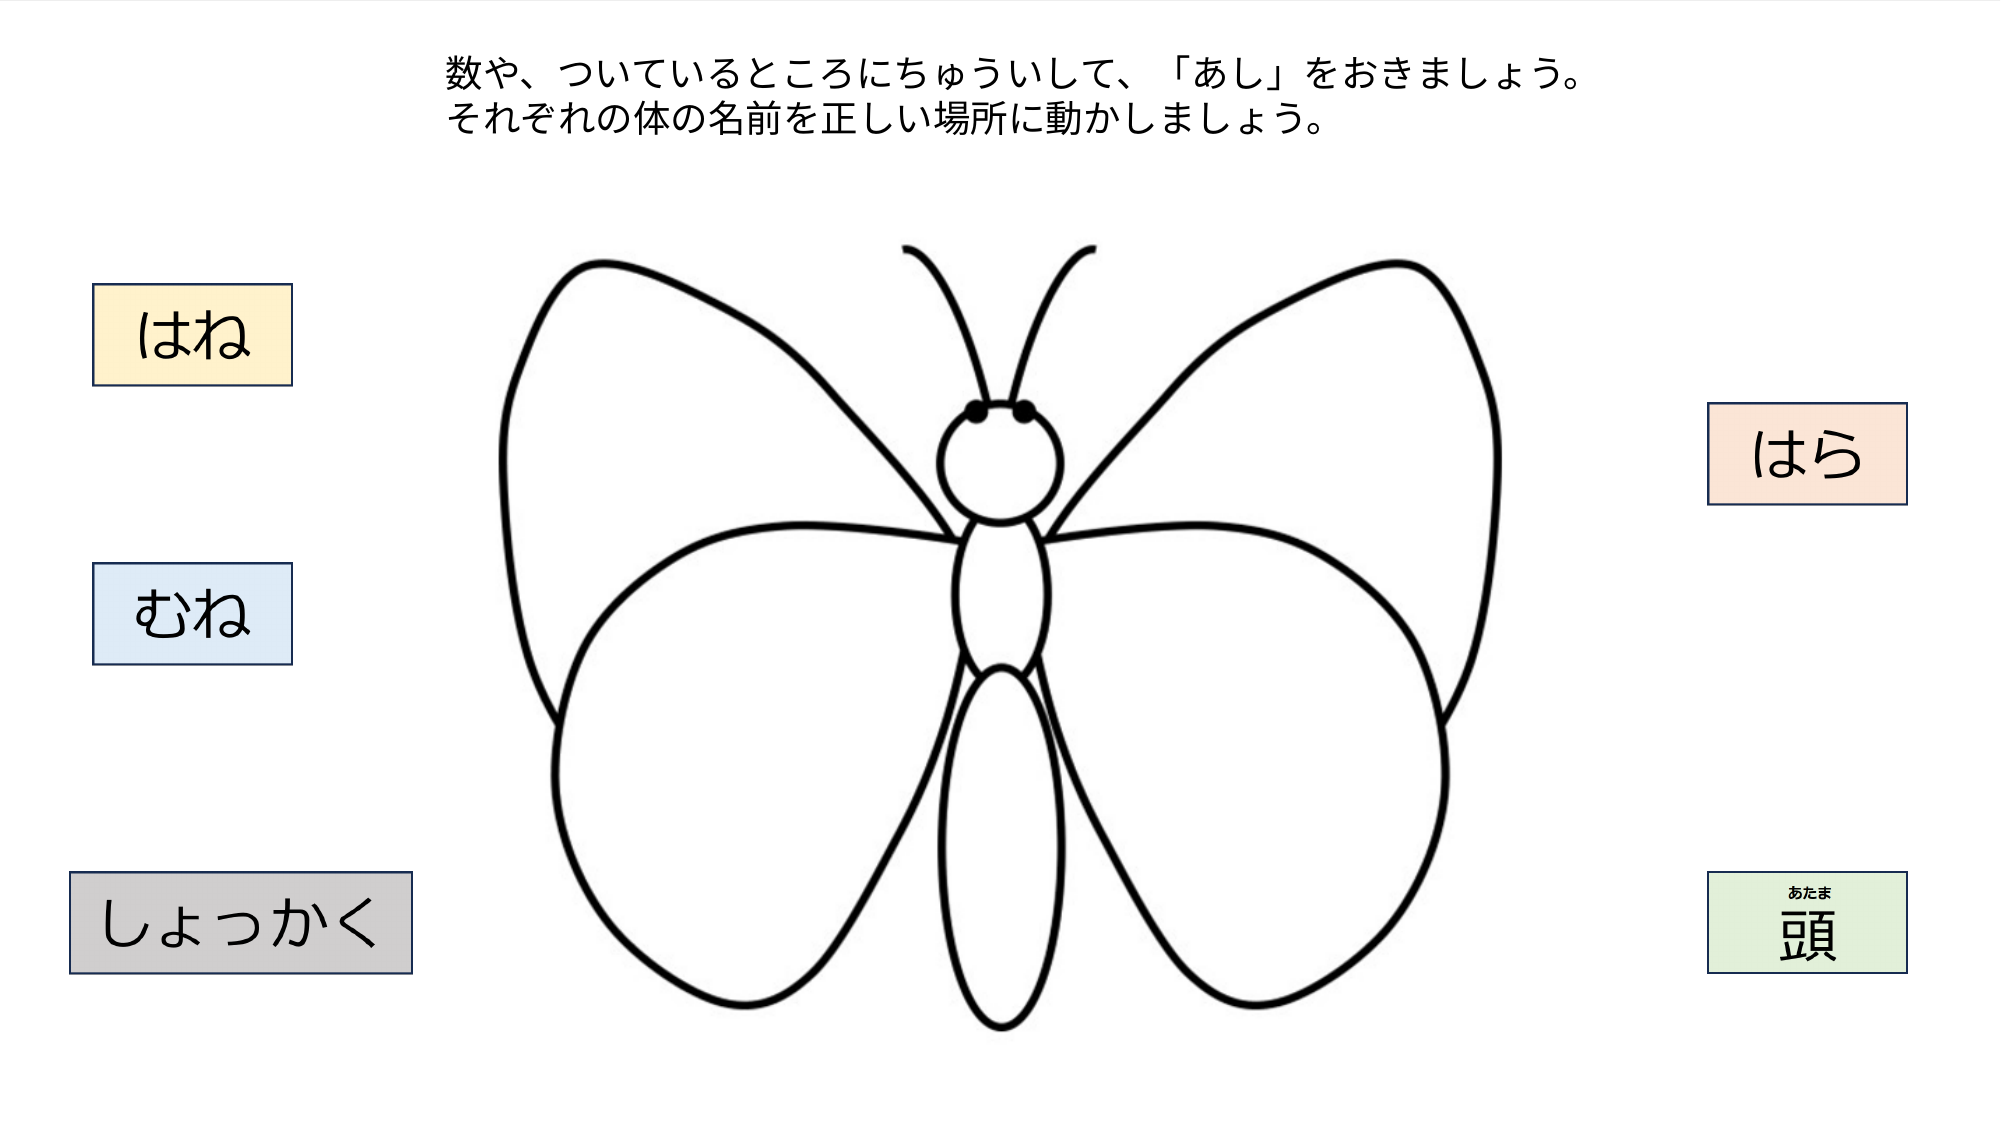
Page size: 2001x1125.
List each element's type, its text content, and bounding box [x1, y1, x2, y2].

text_box 数や、ついているところにちゅういして、「あし」をおきましょう。 それぞれの体の名前を正しい場所に動かしましょう。 [430, 42, 1617, 148]
picture [0, 0, 2001, 1125]
